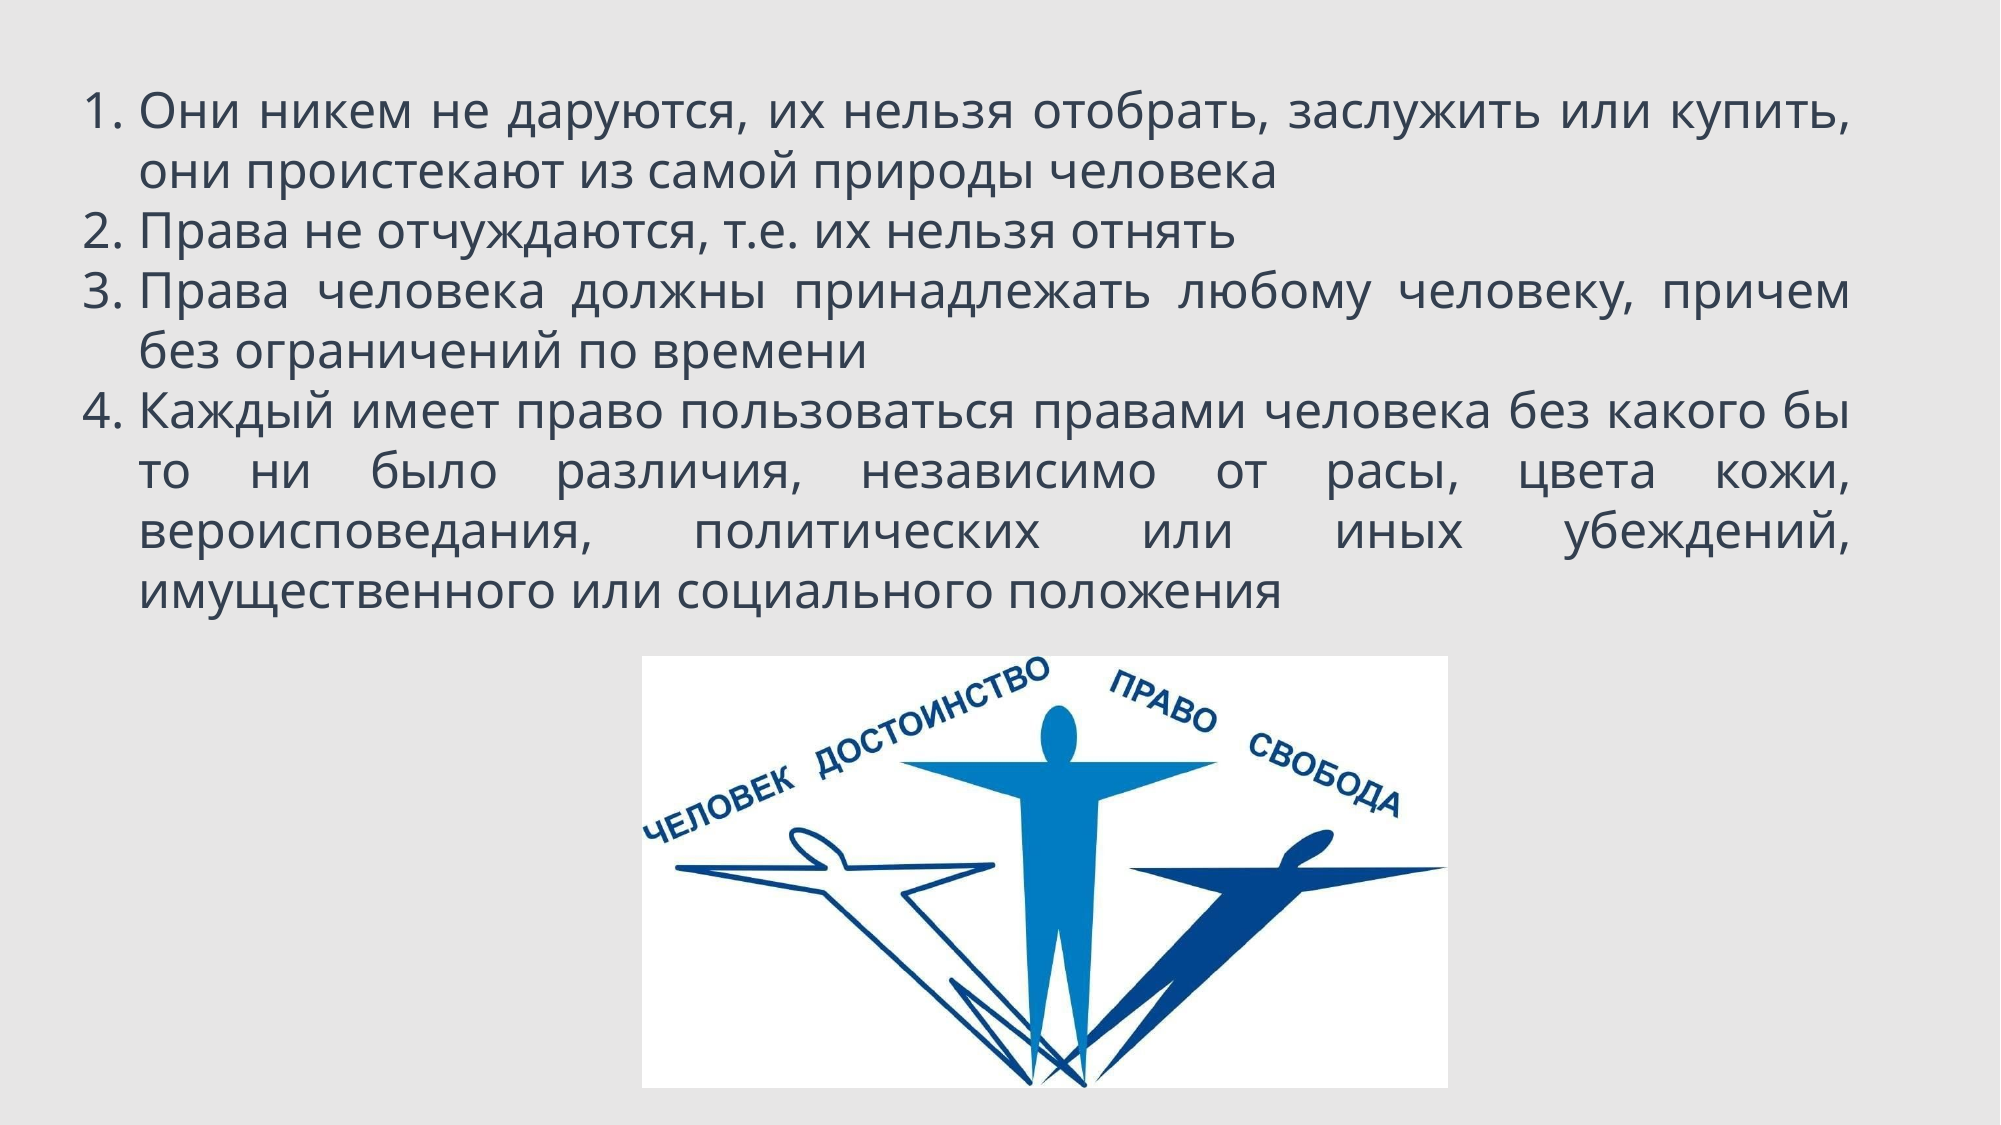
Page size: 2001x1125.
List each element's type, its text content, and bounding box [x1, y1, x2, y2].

picture [642, 656, 1448, 1088]
text_box Они никем не даруются, их нельзя отобрать, заслужить или купить, они проистекают из самой природы человека Права не отчуждаются, т.е. их нельзя отнять Права человека должны принадлежать любому человеку, причем без ограничений по времени Каждый имеет право пользоваться правами человека без какого бы то ни было различия, независимо от расы, цвета кожи, вероисповедания, политических или иных убеждений, имущественного или социального положения [67, 71, 1868, 627]
